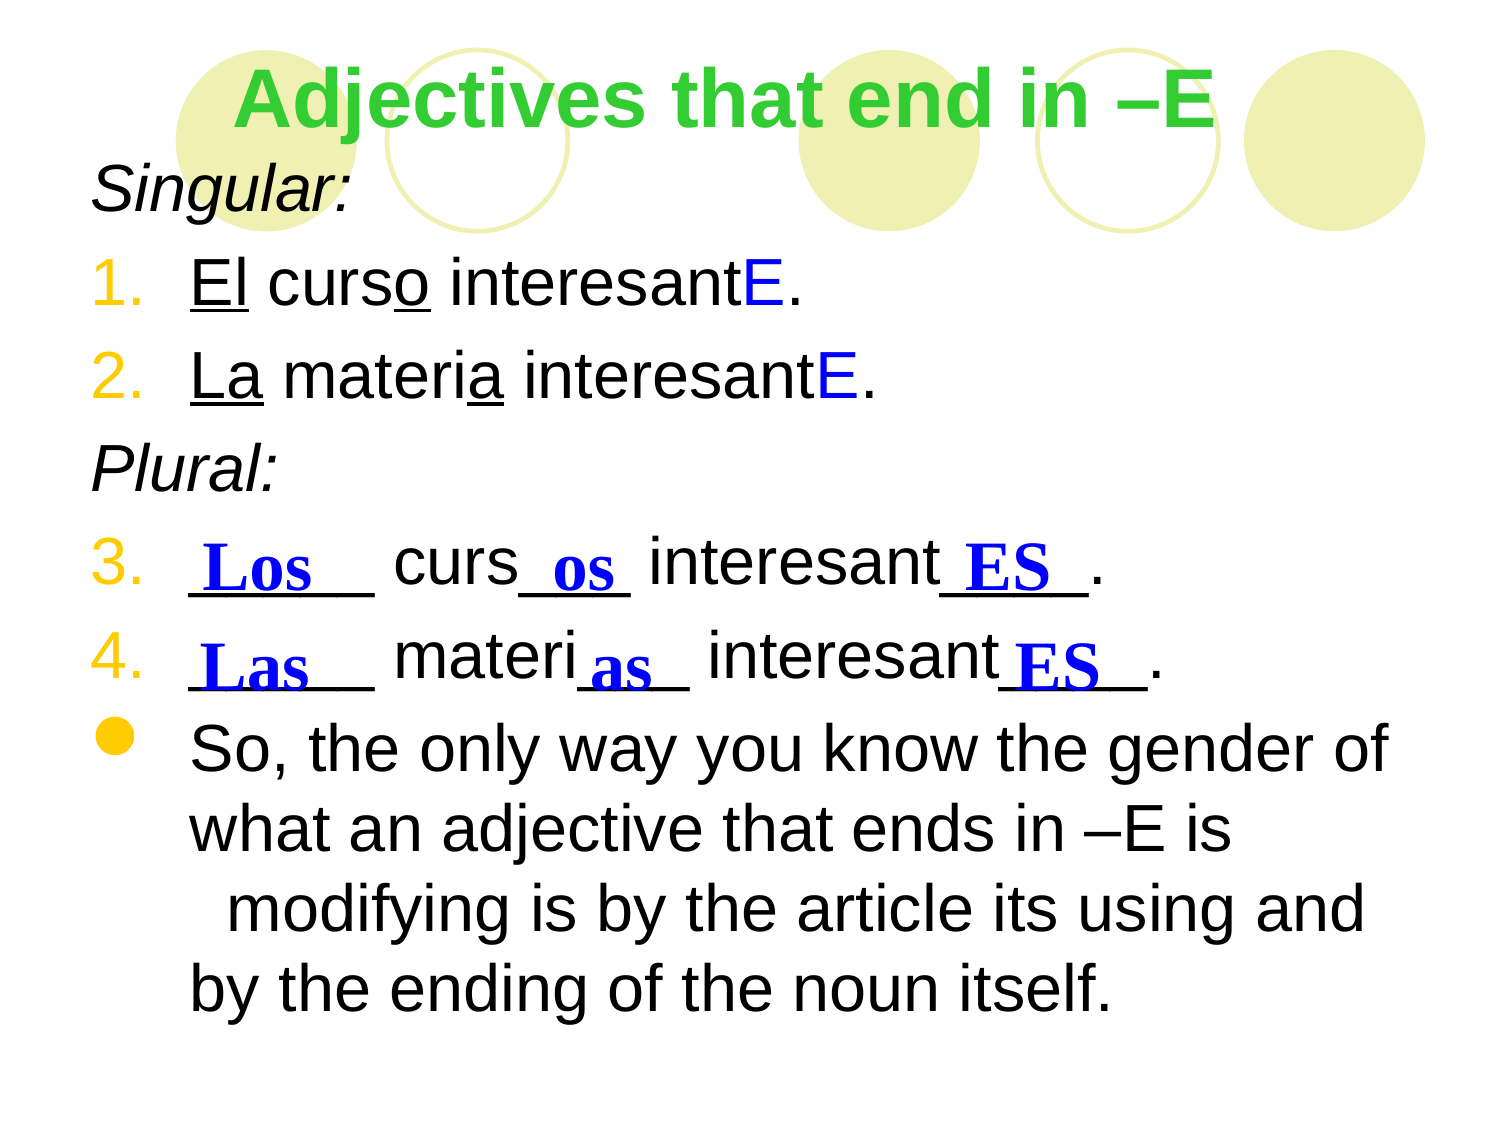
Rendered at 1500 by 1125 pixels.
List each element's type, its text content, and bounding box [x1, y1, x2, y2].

text_box os [537, 512, 828, 613]
text_box ES [949, 512, 1240, 613]
text_box Las [184, 612, 475, 713]
text_box ES [999, 612, 1290, 713]
title Adjectives that end in –E [87, 24, 1363, 137]
text_box Los [187, 512, 478, 613]
list Singular: El curso interesantE. La materia interesantE. Plural: _____ curs___ interesant____. _____ materi___ interesant____. So, the only way you know the gender of what an adjective that ends in –E is modifying is by the article its using and by the ending of the noun itself. [75, 137, 1425, 1088]
text_box as [574, 612, 865, 713]
